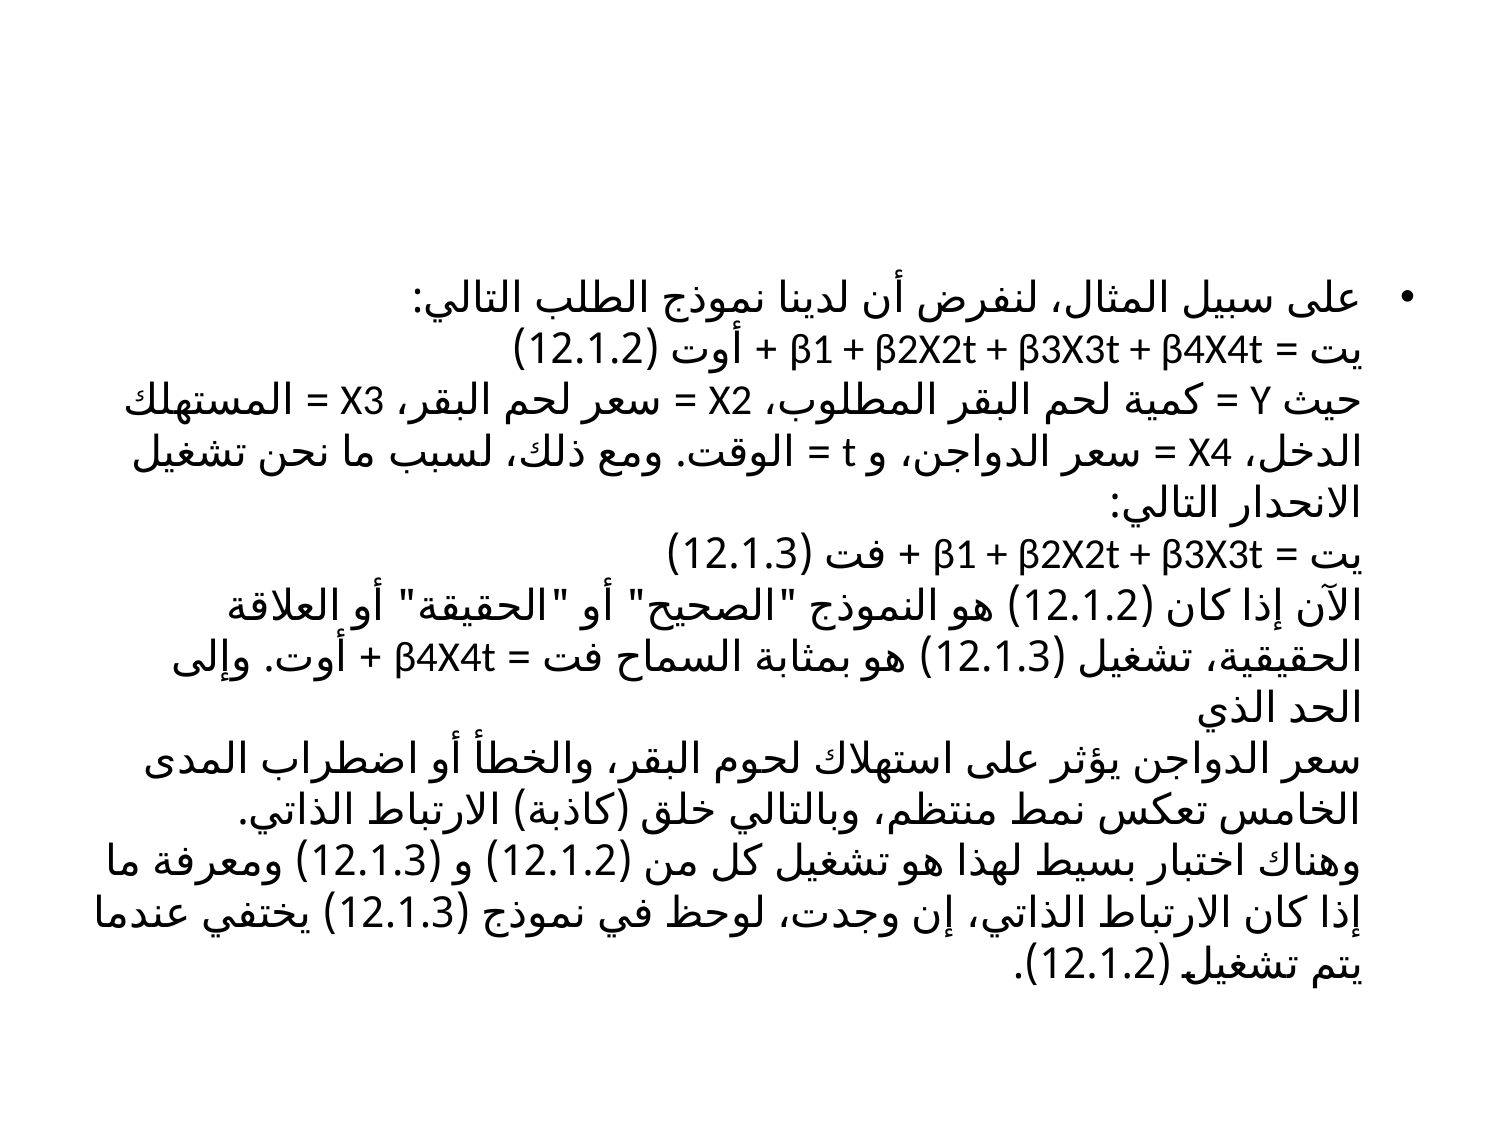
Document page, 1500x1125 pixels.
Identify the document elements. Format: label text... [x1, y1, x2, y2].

list على سبيل المثال، لنفرض أن لدينا نموذج الطلب التالي: يت = β1 + β2X2t + β3X3t + β4X4t + أوت (12.1.2) حيث Y = كمية لحم البقر المطلوب، X2 = سعر لحم البقر، X3 = المستهلك الدخل، X4 = سعر الدواجن، و t = الوقت. ومع ذلك، لسبب ما نحن تشغيل الانحدار التالي: يت = β1 + β2X2t + β3X3t + فت (12.1.3) الآن إذا كان (12.1.2) هو النموذج "الصحيح" أو "الحقيقة" أو العلاقة الحقيقية، تشغيل (12.1.3) هو بمثابة السماح فت = β4X4t + أوت. وإلى الحد الذي سعر الدواجن يؤثر على استهلاك لحوم البقر، والخطأ أو اضطراب المدى الخامس تعكس نمط منتظم، وبالتالي خلق (كاذبة) الارتباط الذاتي. وهناك اختبار بسيط لهذا هو تشغيل كل من (12.1.2) و (12.1.3) ومعرفة ما إذا كان الارتباط الذاتي، إن وجدت، لوحظ في نموذج (12.1.3) يختفي عندما يتم تشغيل (12.1.2). [75, 262, 1425, 1005]
